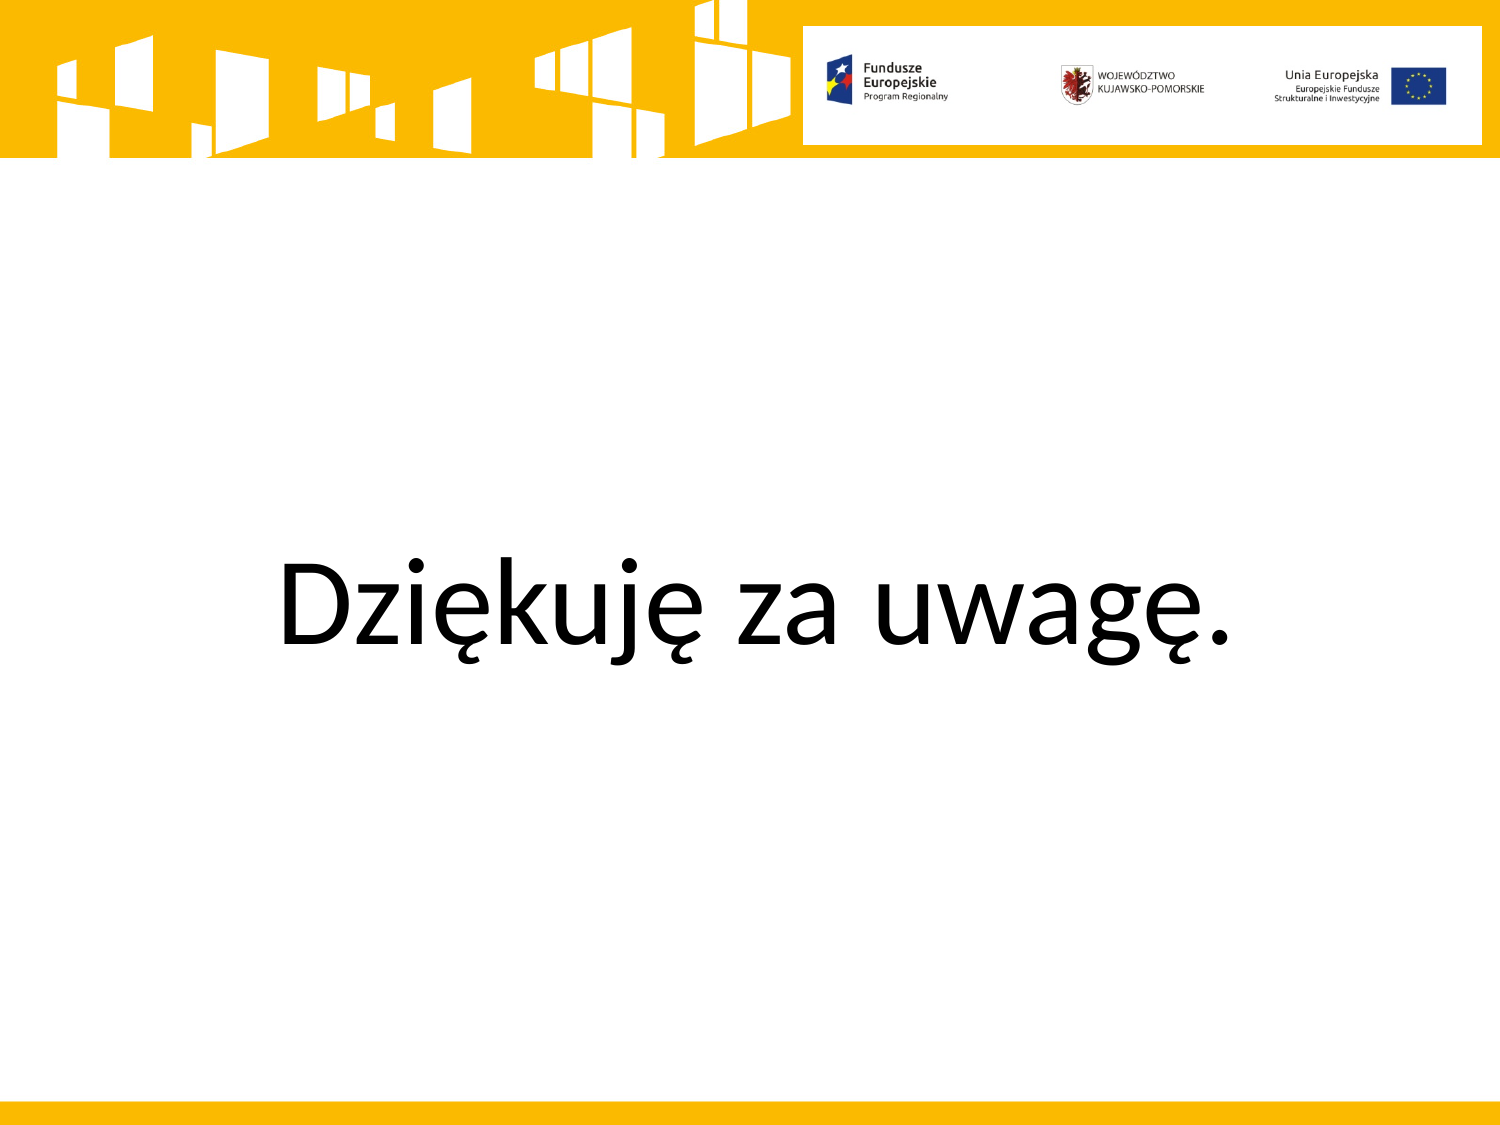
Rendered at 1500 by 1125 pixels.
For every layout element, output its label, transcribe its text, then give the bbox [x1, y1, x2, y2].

picture [0, 0, 1500, 1125]
title Dziękuję za uwagę. [109, 210, 1404, 679]
